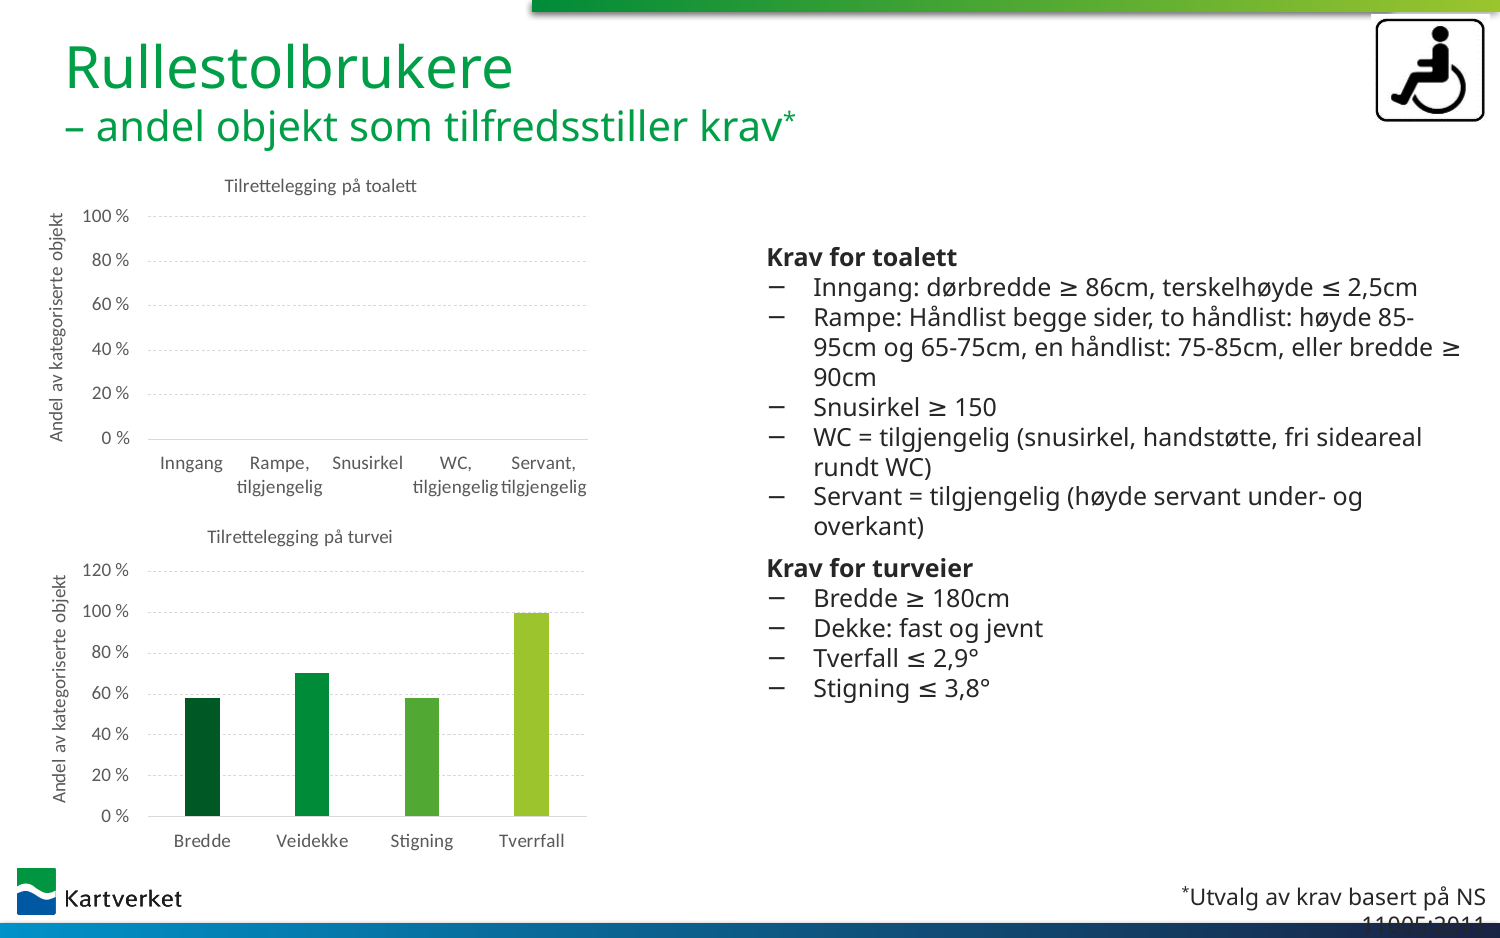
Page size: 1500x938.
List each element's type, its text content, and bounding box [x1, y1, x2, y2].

text_box Krav for turveier Bredde ≥ 180cm Dekke: fast og jevnt Tverfall ≤ 2,9° Stigning ≤ 3,8° [751, 545, 1483, 710]
picture [41, 520, 598, 859]
picture [1371, 13, 1491, 127]
text_box Krav for toalett Inngang: dørbredde ≥ 86cm, terskelhøyde ≤ 2,5cm Rampe: Håndlist begge sider, to håndlist: høyde 85-95cm og 65-75cm, en håndlist: 75-85cm, eller bredde ≥ 90cm Snusirkel ≥ 150 WC = tilgjengelig (snusirkel, handstøtte, fri sideareal rundt WC) Servant = tilgjengelig (høyde servant under- og overkant) [751, 234, 1483, 545]
text_box Rullestolbrukere – andel objekt som tilfredsstiller krav* [49, 14, 1431, 158]
picture [41, 166, 599, 505]
text_box *Utvalg av krav basert på NS 11005:2011 [1068, 873, 1500, 938]
